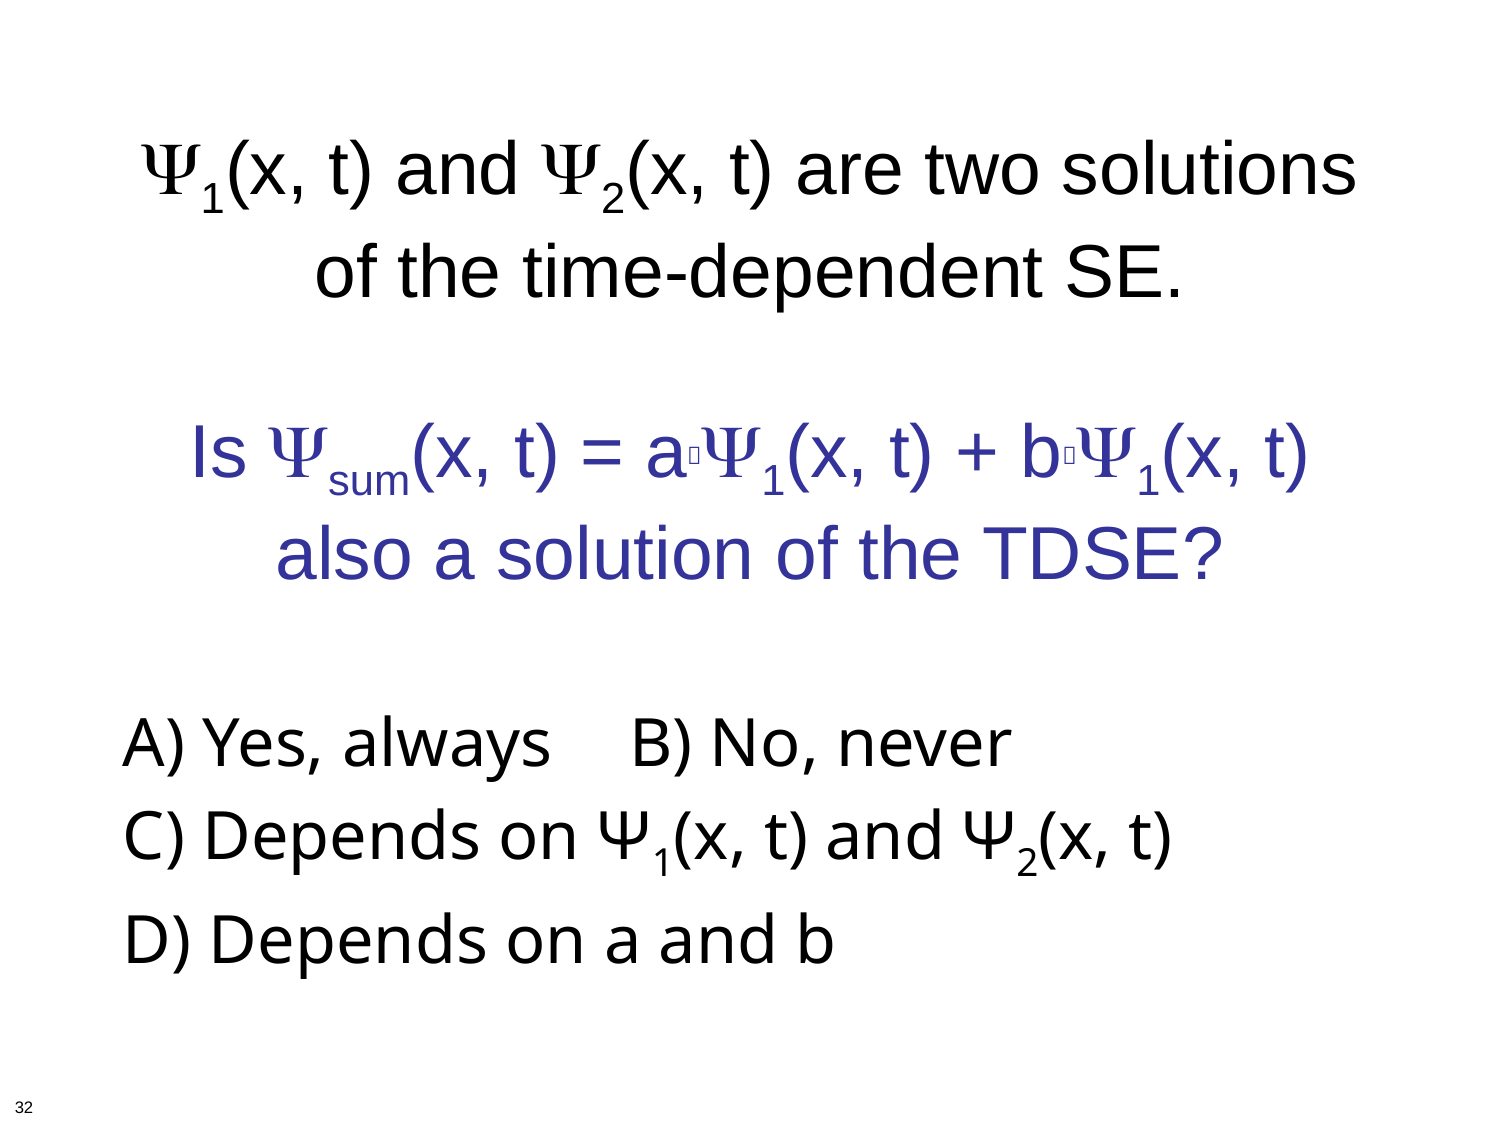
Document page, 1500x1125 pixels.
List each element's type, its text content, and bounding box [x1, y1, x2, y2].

title Ψ1(x, t) and Ψ2(x, t) are two solutions of the time-dependent SE. Is Ψsum(x, t) = aΨ1(x, t) + bΨ1(x, t) also a solution of the TDSE? [112, 72, 1388, 642]
list A) Yes, always B) No, never C) Depends on Ψ1(x, t) and Ψ2(x, t) D) Depends on a and b [107, 692, 1383, 1060]
text_box 32 [0, 1089, 50, 1125]
